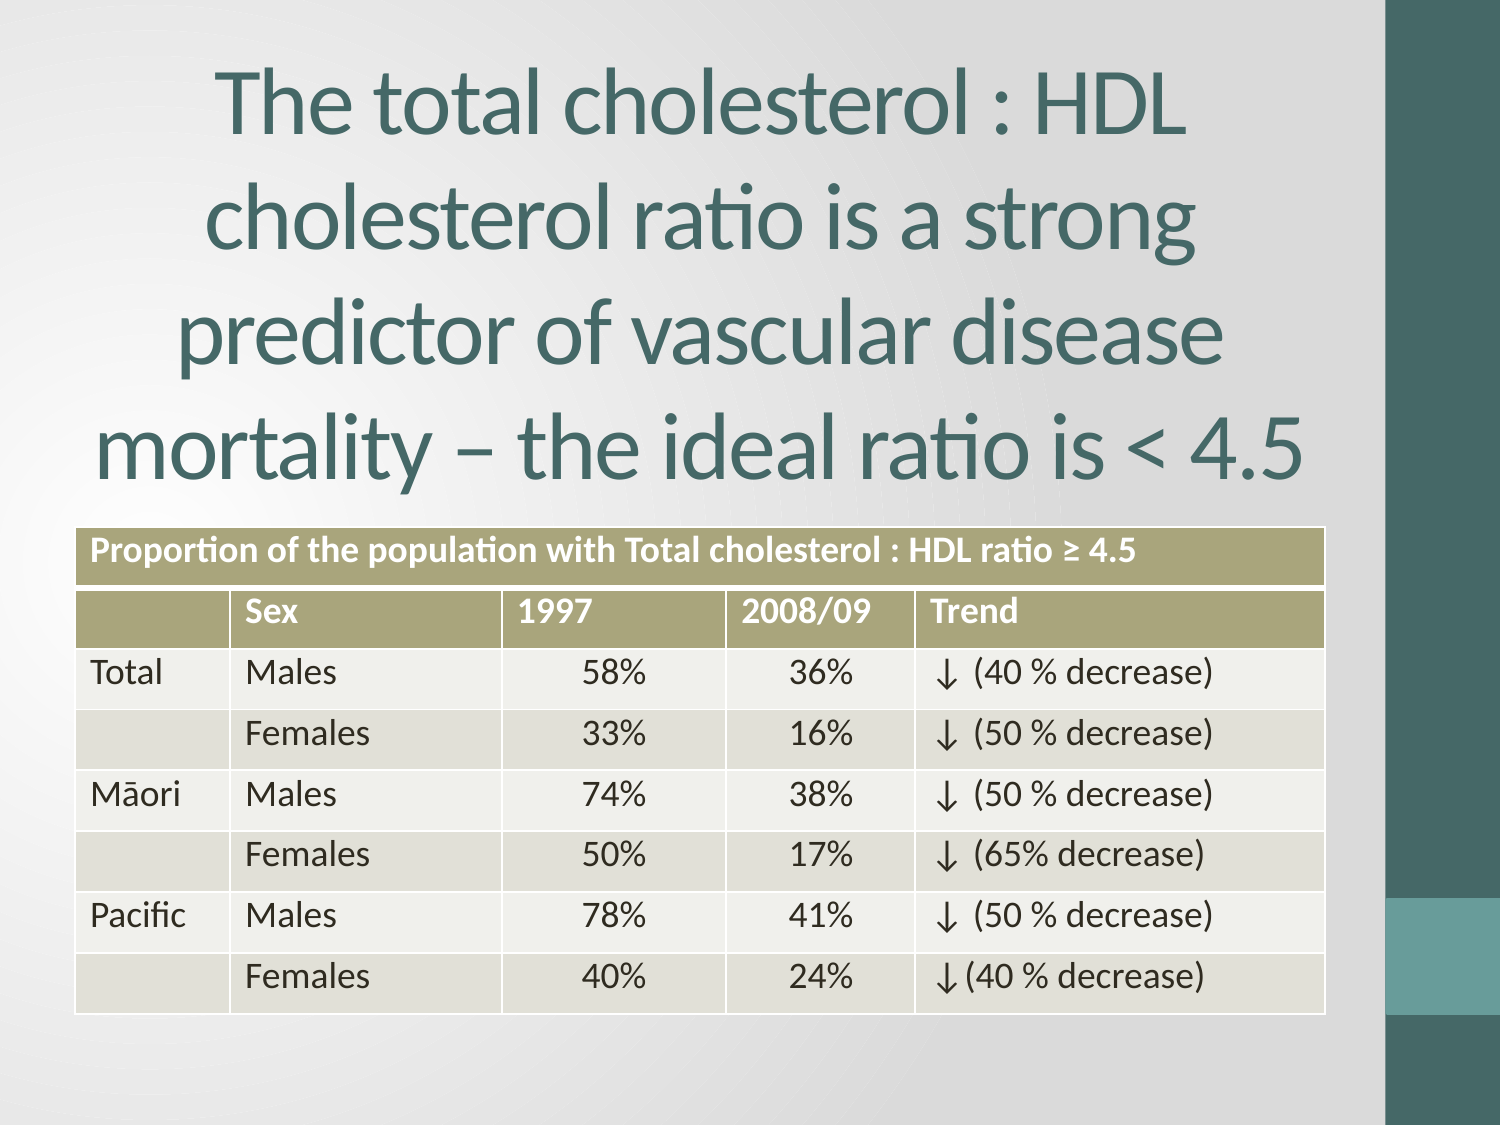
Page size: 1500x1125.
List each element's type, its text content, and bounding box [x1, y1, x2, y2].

table_cell 2008/09 [727, 591, 914, 648]
table_cell ↓ (50 % decrease) [916, 710, 1324, 769]
table_cell ↓ (40 % decrease) [916, 650, 1324, 709]
table_cell Males [231, 650, 501, 709]
table_cell 38% [727, 771, 914, 830]
table_cell 50% [503, 832, 725, 891]
table_cell 78% [503, 893, 725, 952]
table_cell Sex [231, 591, 501, 648]
table_cell Total [76, 650, 229, 709]
table_cell Māori [76, 771, 229, 830]
table_cell Females [231, 710, 501, 769]
table_cell 16% [727, 710, 914, 769]
title The total cholesterol : HDL cholesterol ratio is a strong predictor of vascular disease mortality – the ideal ratio is < 4.5 [75, 45, 1325, 492]
table_cell 33% [503, 710, 725, 769]
table_cell 58% [503, 650, 725, 709]
table_cell Males [231, 893, 501, 952]
table_cell Females [231, 832, 501, 891]
table_cell [76, 832, 229, 891]
table_cell 74% [503, 771, 725, 830]
table_cell 41% [727, 893, 914, 952]
table_cell ↓(40 % decrease) [916, 954, 1324, 1013]
table_cell Trend [916, 591, 1324, 648]
table_header Proportion of the population with Total cholesterol : HDL ratio ≥ 4.5 [76, 528, 1324, 585]
table_cell [76, 954, 229, 1013]
table_cell Females [231, 954, 501, 1013]
table_cell 40% [503, 954, 725, 1013]
table_cell [76, 591, 229, 648]
table_cell 17% [727, 832, 914, 891]
table_cell Pacific [76, 893, 229, 952]
table_cell Males [231, 771, 501, 830]
table_cell 24% [727, 954, 914, 1013]
table_cell ↓ (65% decrease) [916, 832, 1324, 891]
table_cell 36% [727, 650, 914, 709]
table_cell 1997 [503, 591, 725, 648]
table_cell [76, 710, 229, 769]
table_cell ↓ (50 % decrease) [916, 771, 1324, 830]
table_cell ↓ (50 % decrease) [916, 893, 1324, 952]
